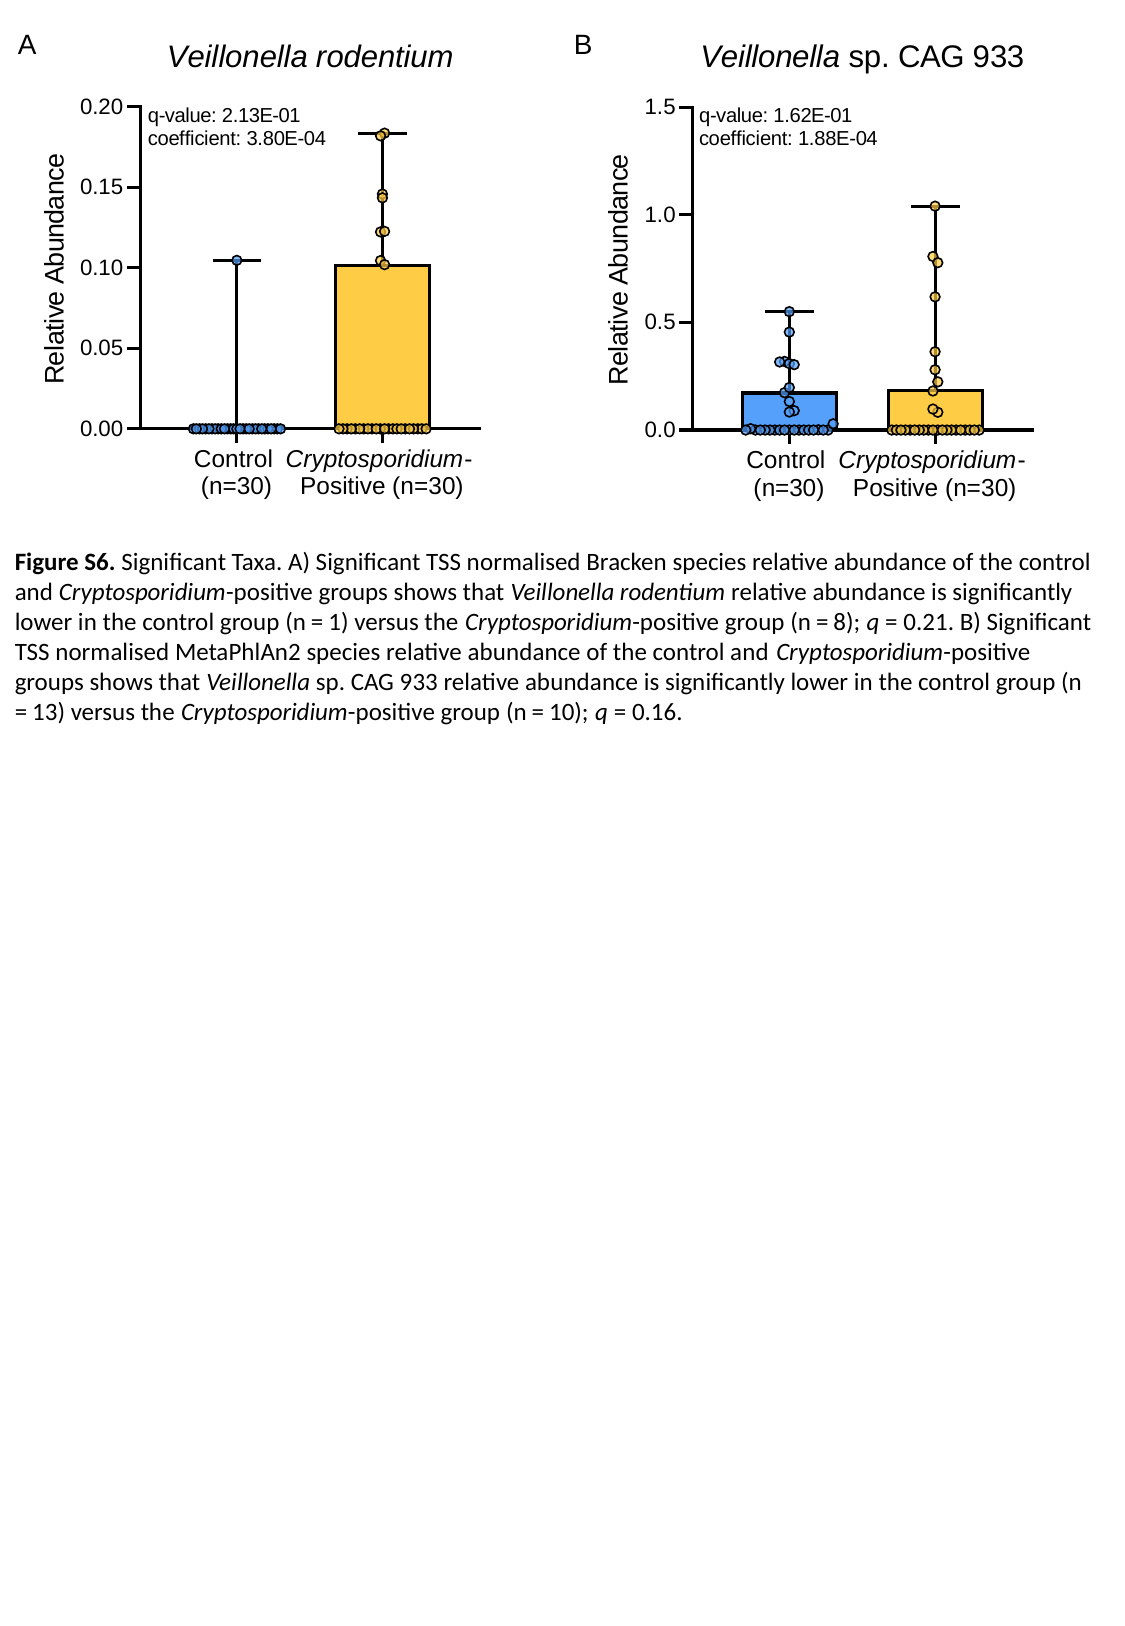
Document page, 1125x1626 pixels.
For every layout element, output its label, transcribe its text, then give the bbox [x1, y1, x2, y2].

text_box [0, 0, 1125, 539]
text_box Figure S6. Significant Taxa. A) Significant TSS normalised Bracken species relative abundance of the control and Cryptosporidium-positive groups shows that Veillonella rodentium relative abundance is significantly lower in the control group (n = 1) versus the Cryptosporidium-positive group (n = 8); q = 0.21. B) Significant TSS normalised MetaPhlAn2 species relative abundance of the control and Cryptosporidium-positive groups shows that Veillonella sp. CAG 933 relative abundance is significantly lower in the control group (n = 13) versus the Cryptosporidium-positive group (n = 10); q = 0.16. [0, 539, 1120, 733]
